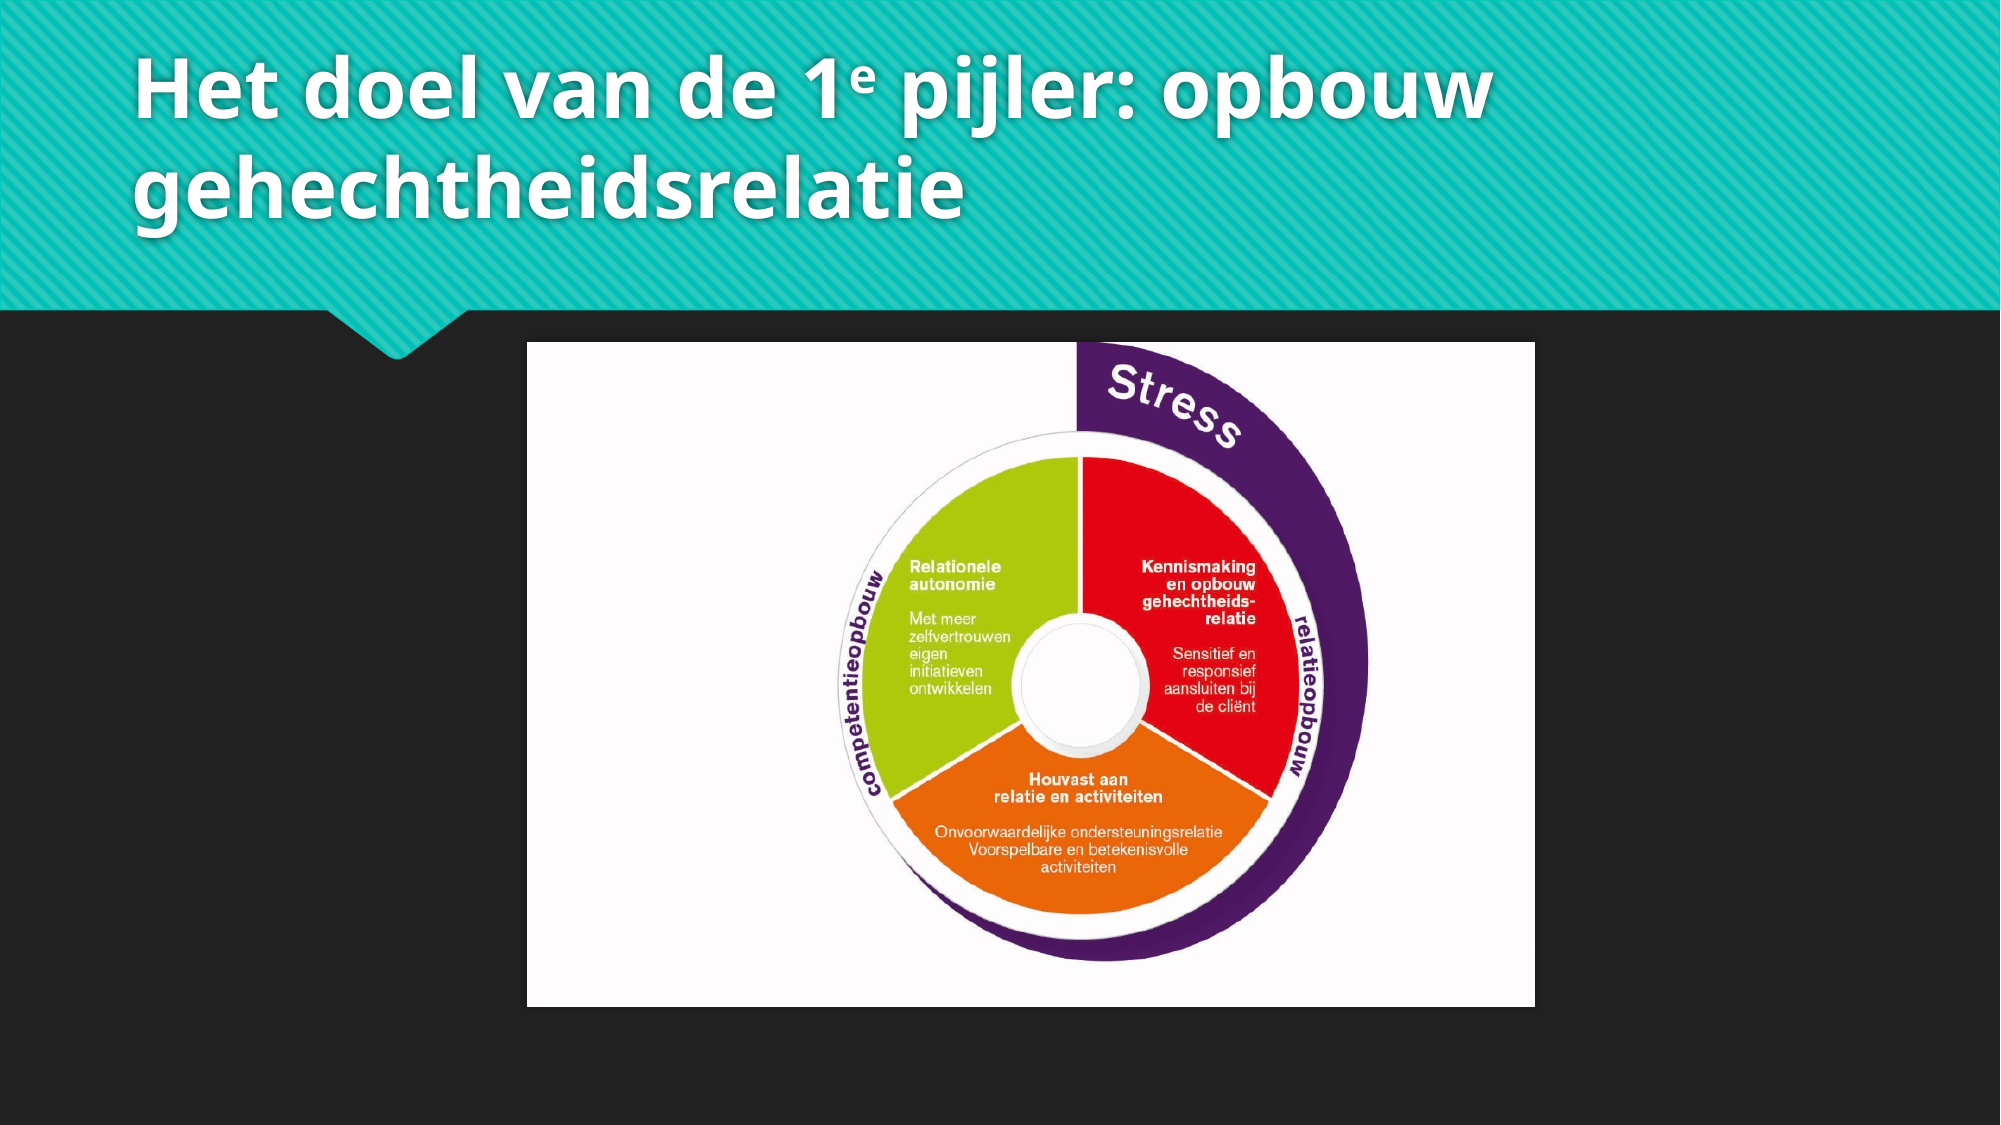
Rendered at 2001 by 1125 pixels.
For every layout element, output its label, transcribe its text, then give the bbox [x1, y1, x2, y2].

title Het doel van de 1e pijler: opbouw gehechtheidsrelatie [116, 0, 1868, 343]
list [428, 342, 1536, 1020]
